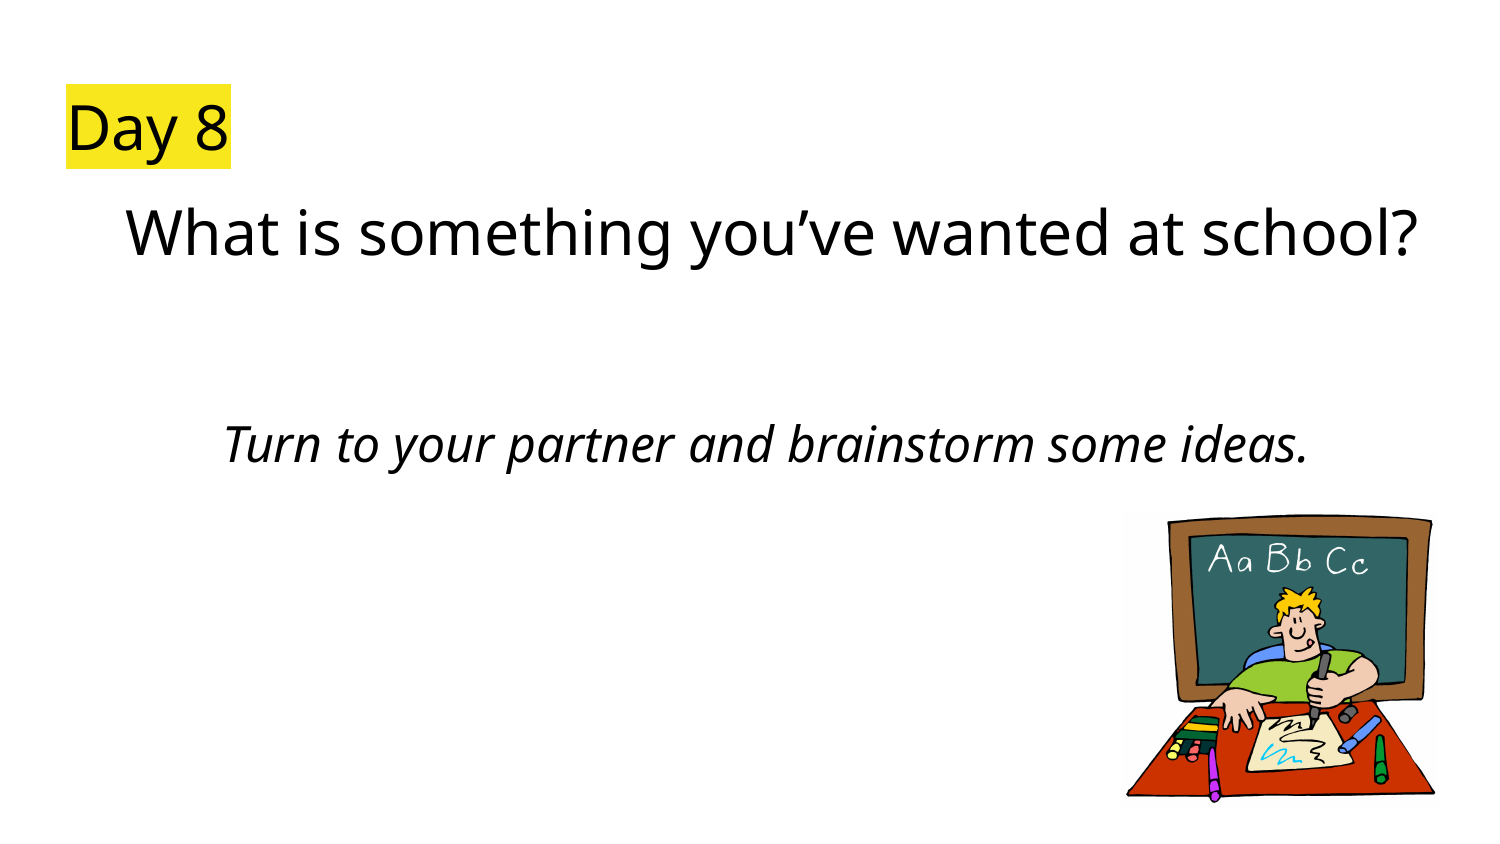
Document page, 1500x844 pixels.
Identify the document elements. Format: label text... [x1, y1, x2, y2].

list What is something you’ve wanted at school? Turn to your partner and brainstorm some ideas. [74, 166, 1472, 714]
picture [1122, 511, 1438, 808]
title Day 8 [51, 72, 1449, 167]
